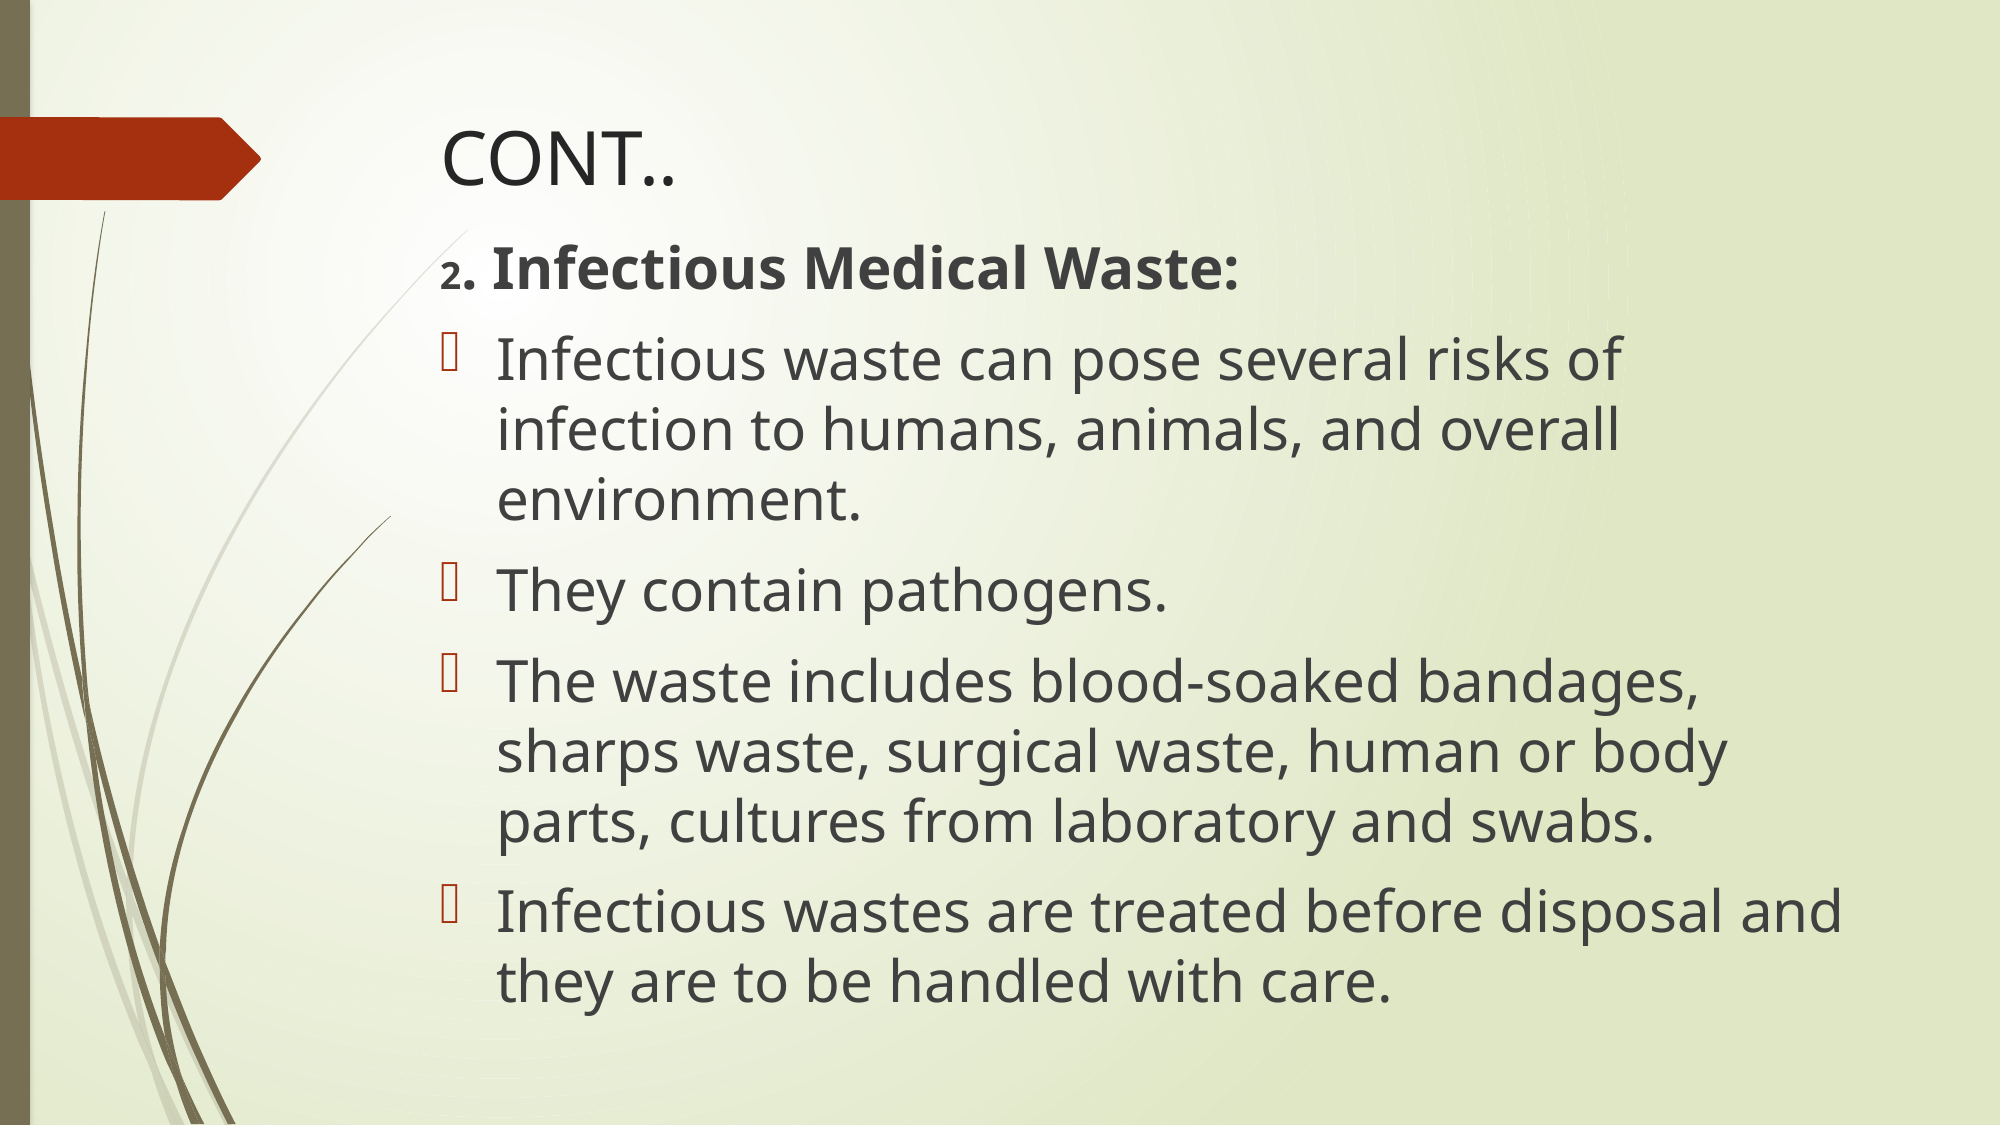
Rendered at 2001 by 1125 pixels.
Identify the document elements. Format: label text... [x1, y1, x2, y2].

list 2. Infectious Medical Waste: Infectious waste can pose several risks of infection to humans, animals, and overall environment. They contain pathogens. The waste includes blood-soaked bandages, sharps waste, surgical waste, human or body parts, cultures from laboratory and swabs. Infectious wastes are treated before disposal and they are to be handled with care. [424, 223, 1888, 1107]
title CONT.. [425, 102, 1888, 222]
